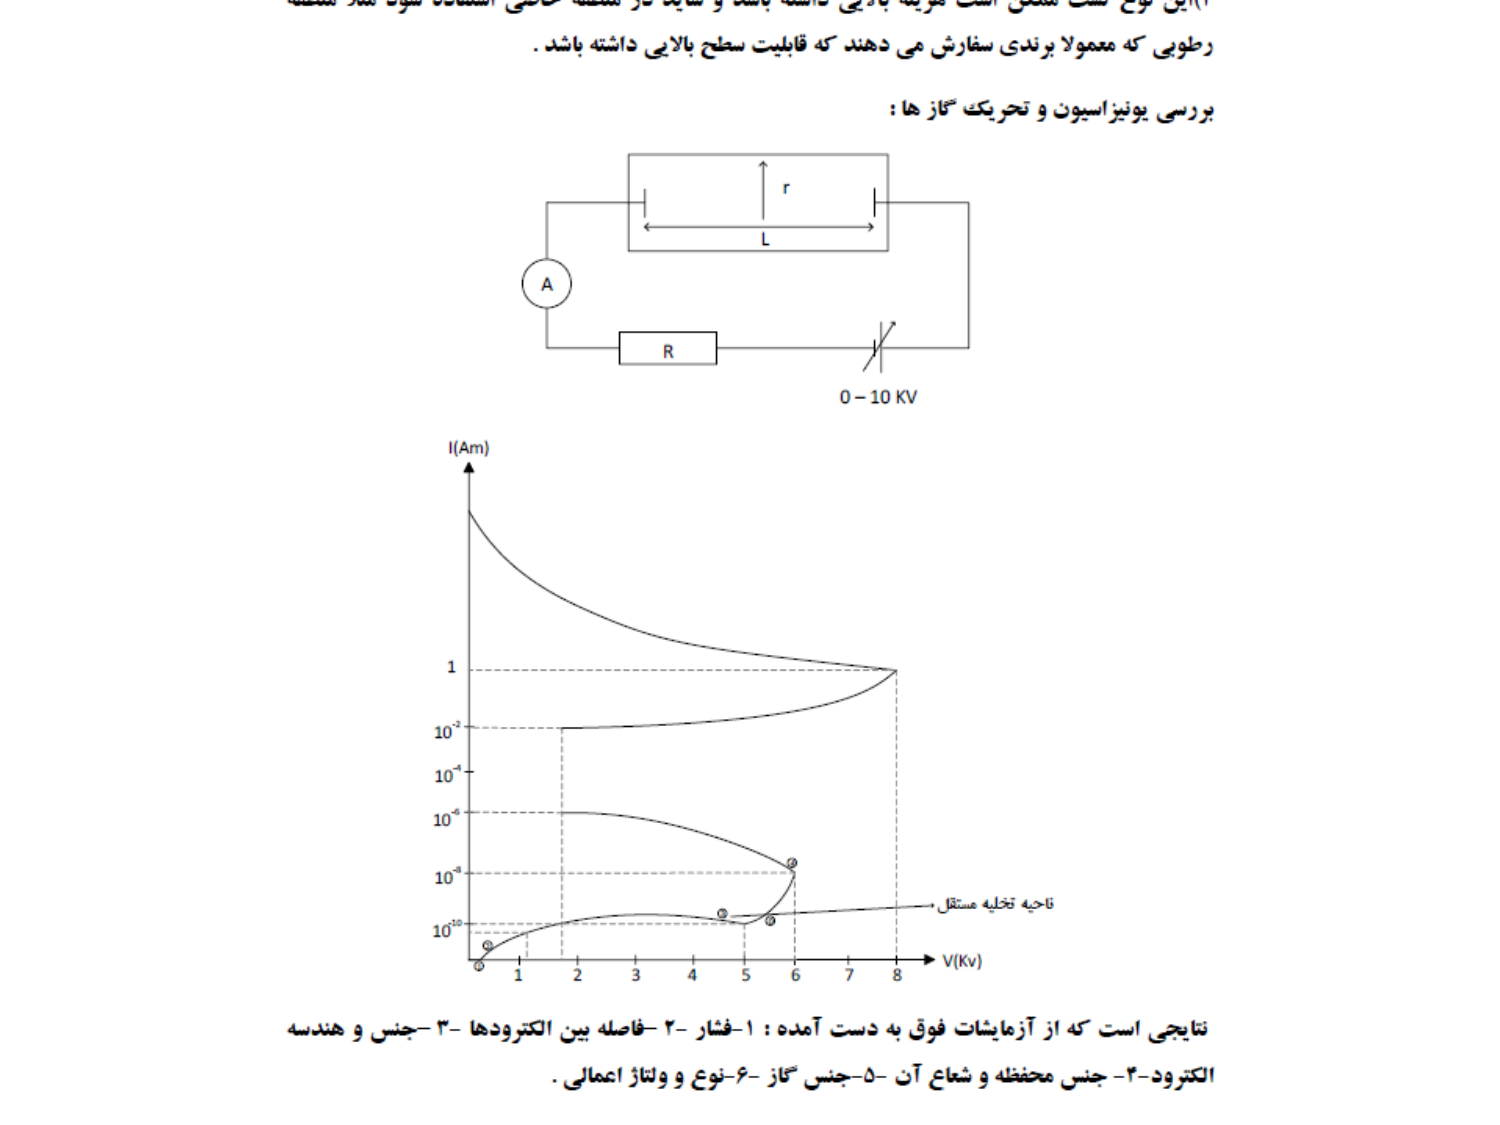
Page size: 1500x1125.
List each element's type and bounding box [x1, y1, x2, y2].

picture [278, 0, 1222, 1125]
